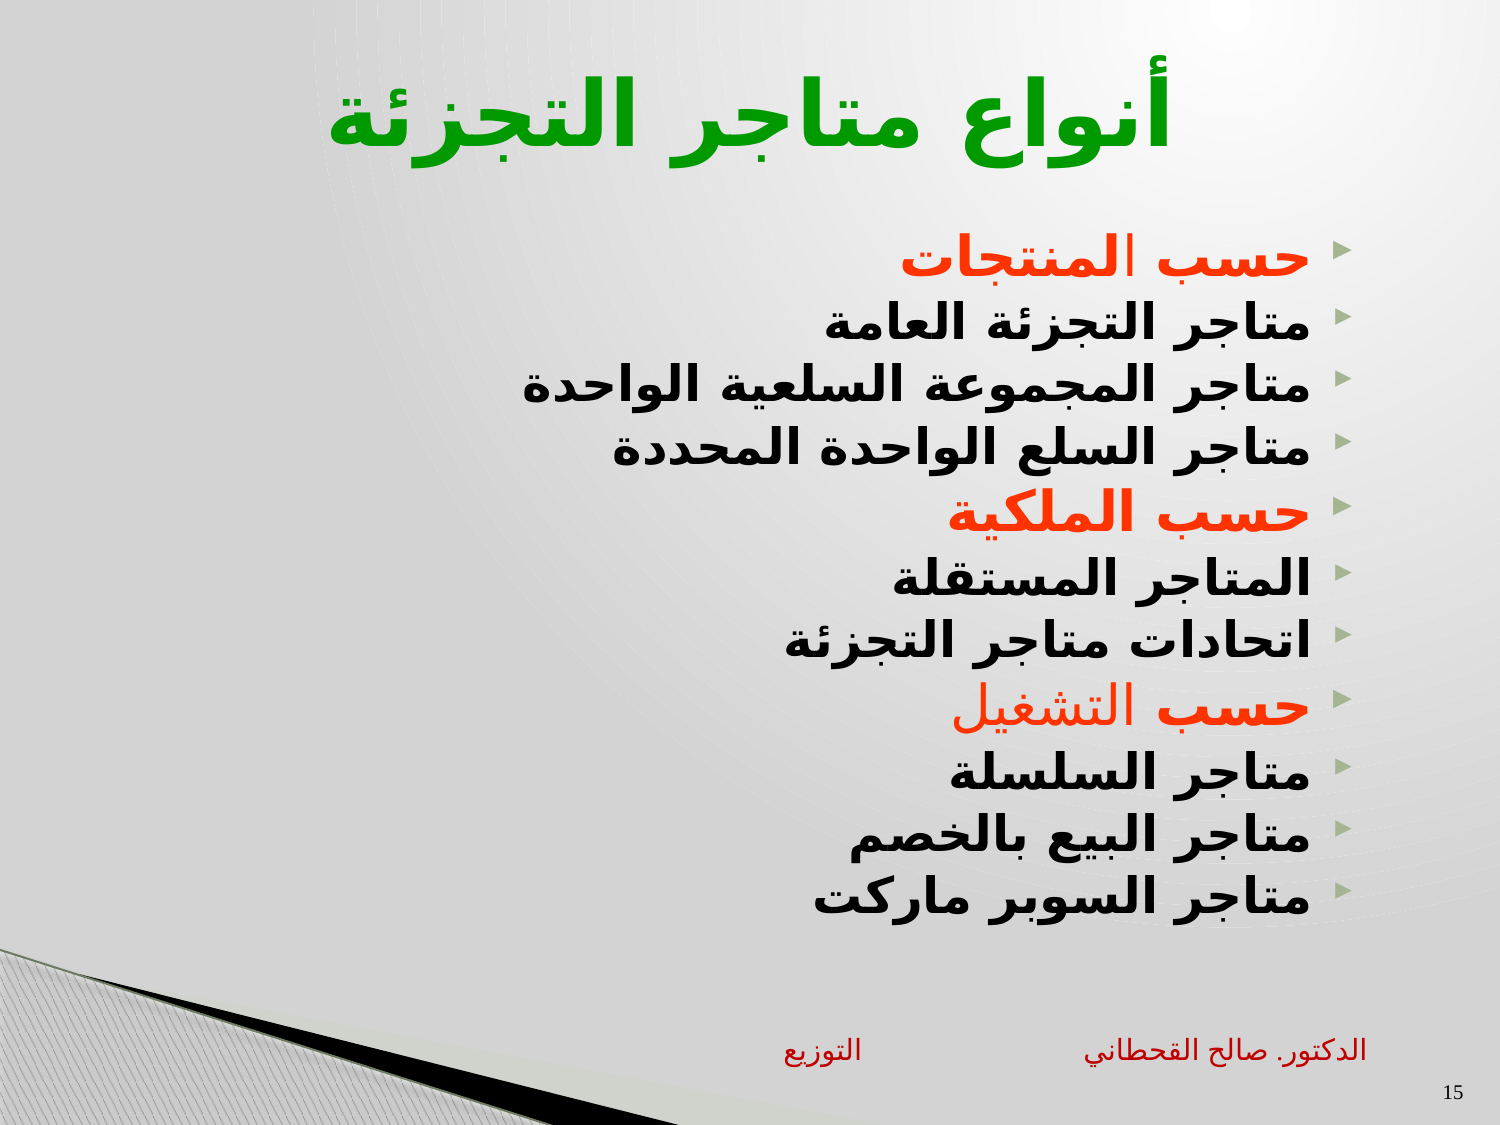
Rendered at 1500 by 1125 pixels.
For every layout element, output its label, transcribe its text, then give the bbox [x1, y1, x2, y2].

slide_number 15 [1418, 1051, 1479, 1112]
title أنواع متاجر التجزئة [83, 50, 1417, 197]
list حسب المنتجات متاجر التجزئة العامة متاجر المجموعة السلعية الواحدة متاجر السلع الواحدة المحددة حسب الملكية المتاجر المستقلة اتحادات متاجر التجزئة حسب التشغيل متاجر السلسلة متاجر البيع بالخصم متاجر السوبر ماركت [183, 220, 1388, 1000]
footer التوزيع الدكتور. صالح القحطاني [585, 1042, 1383, 1103]
